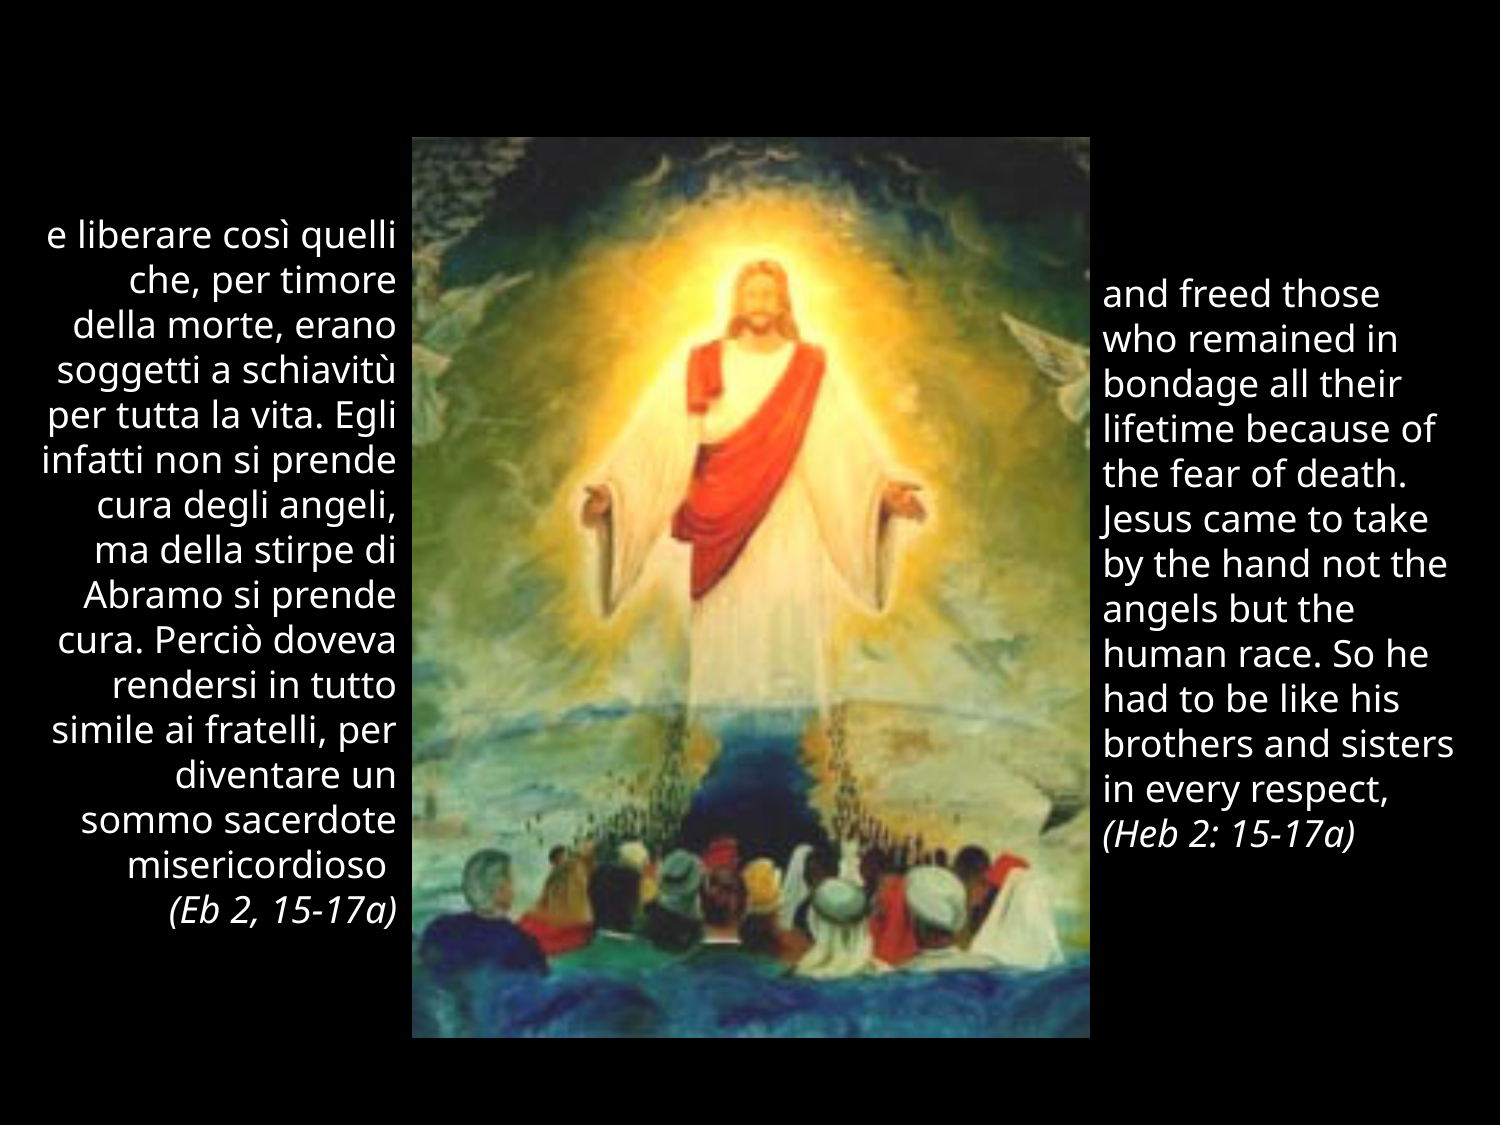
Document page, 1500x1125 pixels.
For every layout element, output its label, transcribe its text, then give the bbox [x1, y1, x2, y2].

text_box and freed those who remained in bondage all their lifetime because of the fear of death. Jesus came to take by the hand not the angels but the human race. So he had to be like his brothers and sisters in every respect, (Heb 2: 15-17a) [1090, 262, 1475, 863]
title e liberare così quelli che, per timore della morte, erano soggetti a schiavitù per tutta la vita. Egli infatti non si prende cura degli angeli, ma della stirpe di Abramo si prende cura. Perciò doveva rendersi in tutto simile ai fratelli, per diventare un sommo sacerdote misericordioso (Eb 2, 15-17a) [24, 537, 412, 650]
picture [412, 137, 1090, 1038]
